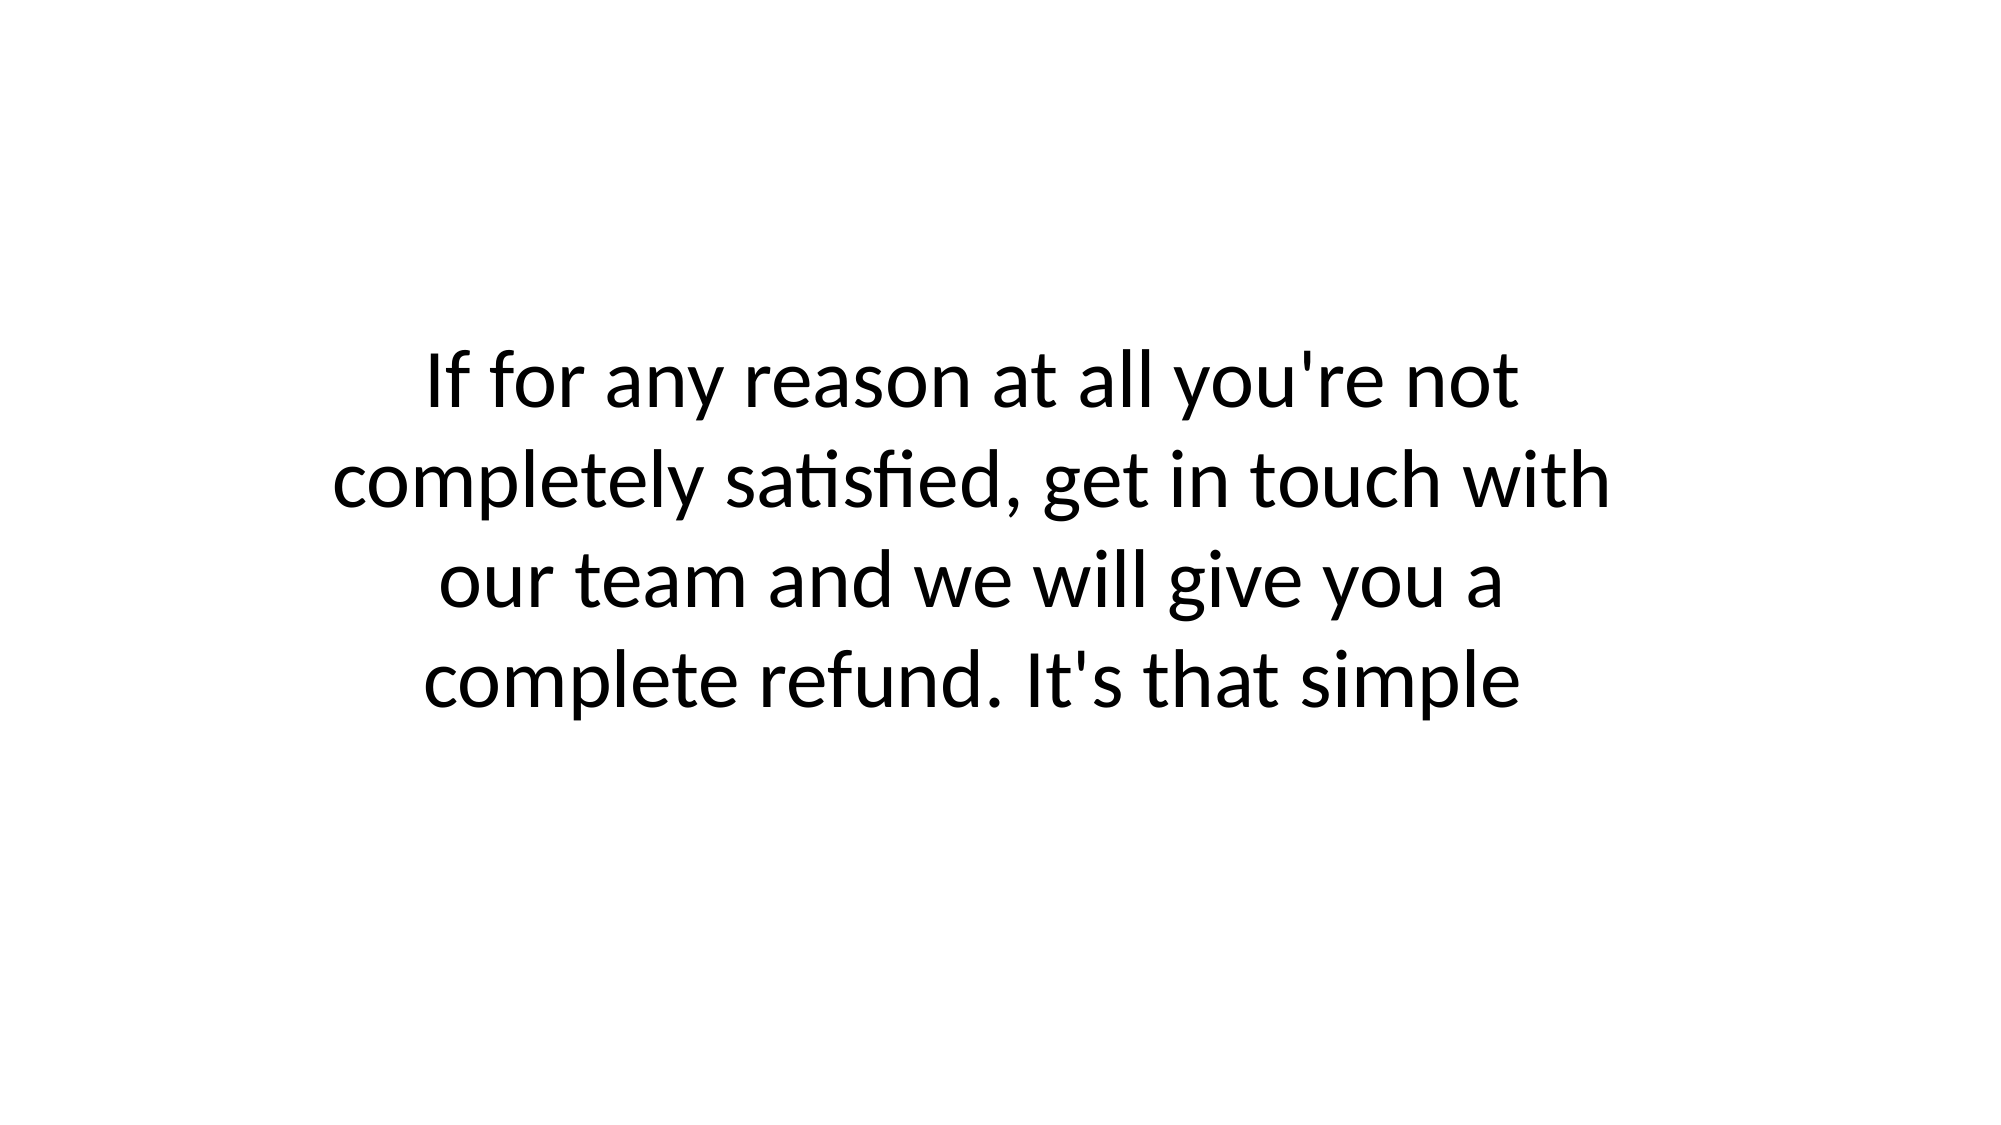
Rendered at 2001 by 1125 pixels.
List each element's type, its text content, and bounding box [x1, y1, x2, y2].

text_box If for any reason at all you're not completely satisfied, get in touch with our team and we will give you a complete refund. It's that simple [266, 216, 1679, 732]
